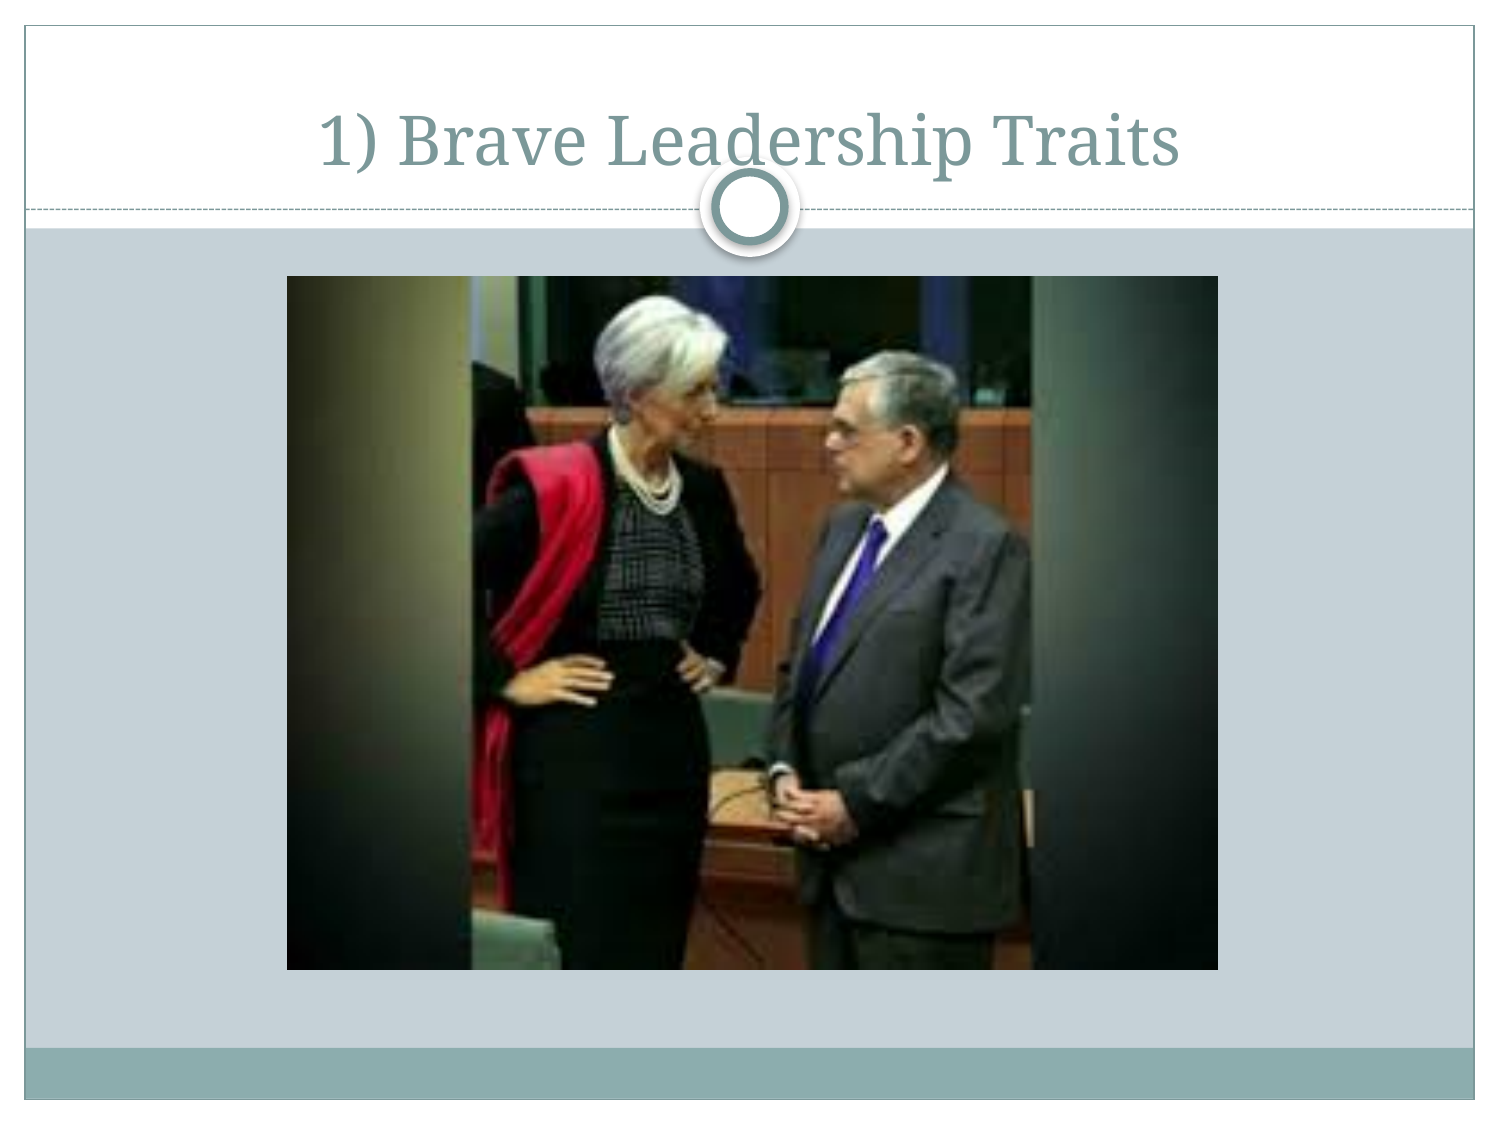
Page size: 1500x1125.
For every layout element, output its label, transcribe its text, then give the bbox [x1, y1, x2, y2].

title 1) Brave Leadership Traits [50, 62, 1450, 187]
picture [287, 275, 1218, 971]
